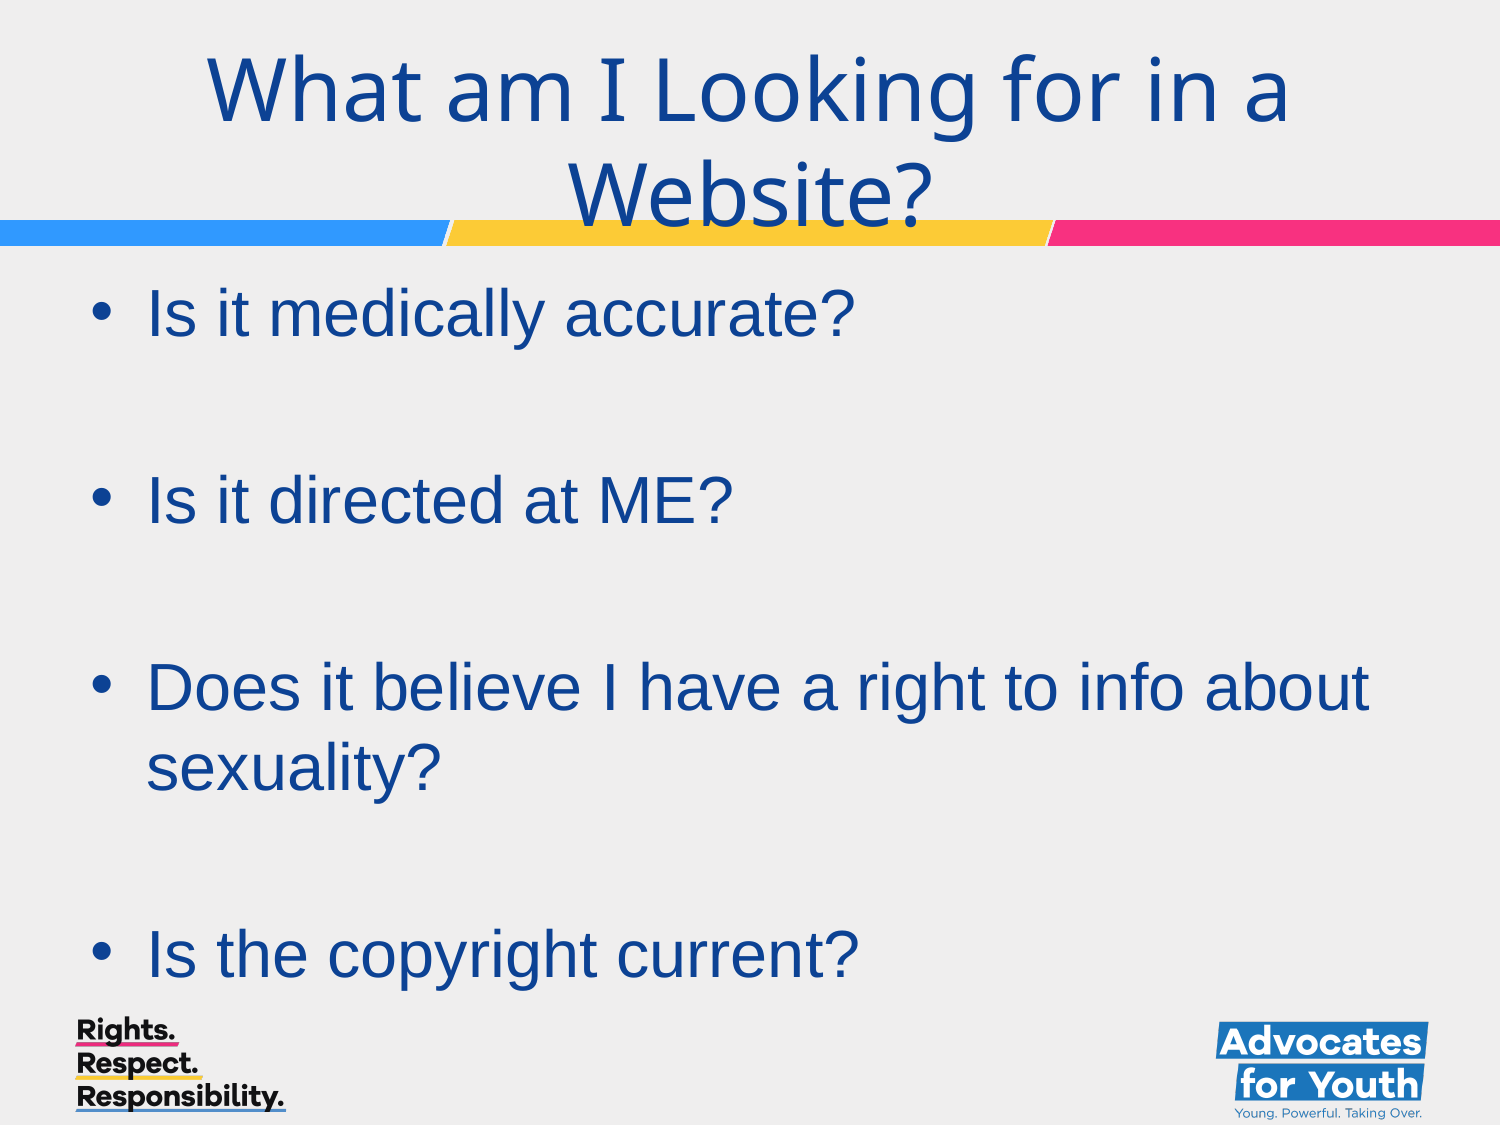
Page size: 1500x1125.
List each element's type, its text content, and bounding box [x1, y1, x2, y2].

title What am I Looking for in a Website? [75, 45, 1425, 233]
list Is it medically accurate? Is it directed at ME? Does it believe I have a right to info about sexuality? Is the copyright current? [75, 262, 1425, 1005]
picture [0, 207, 1500, 258]
